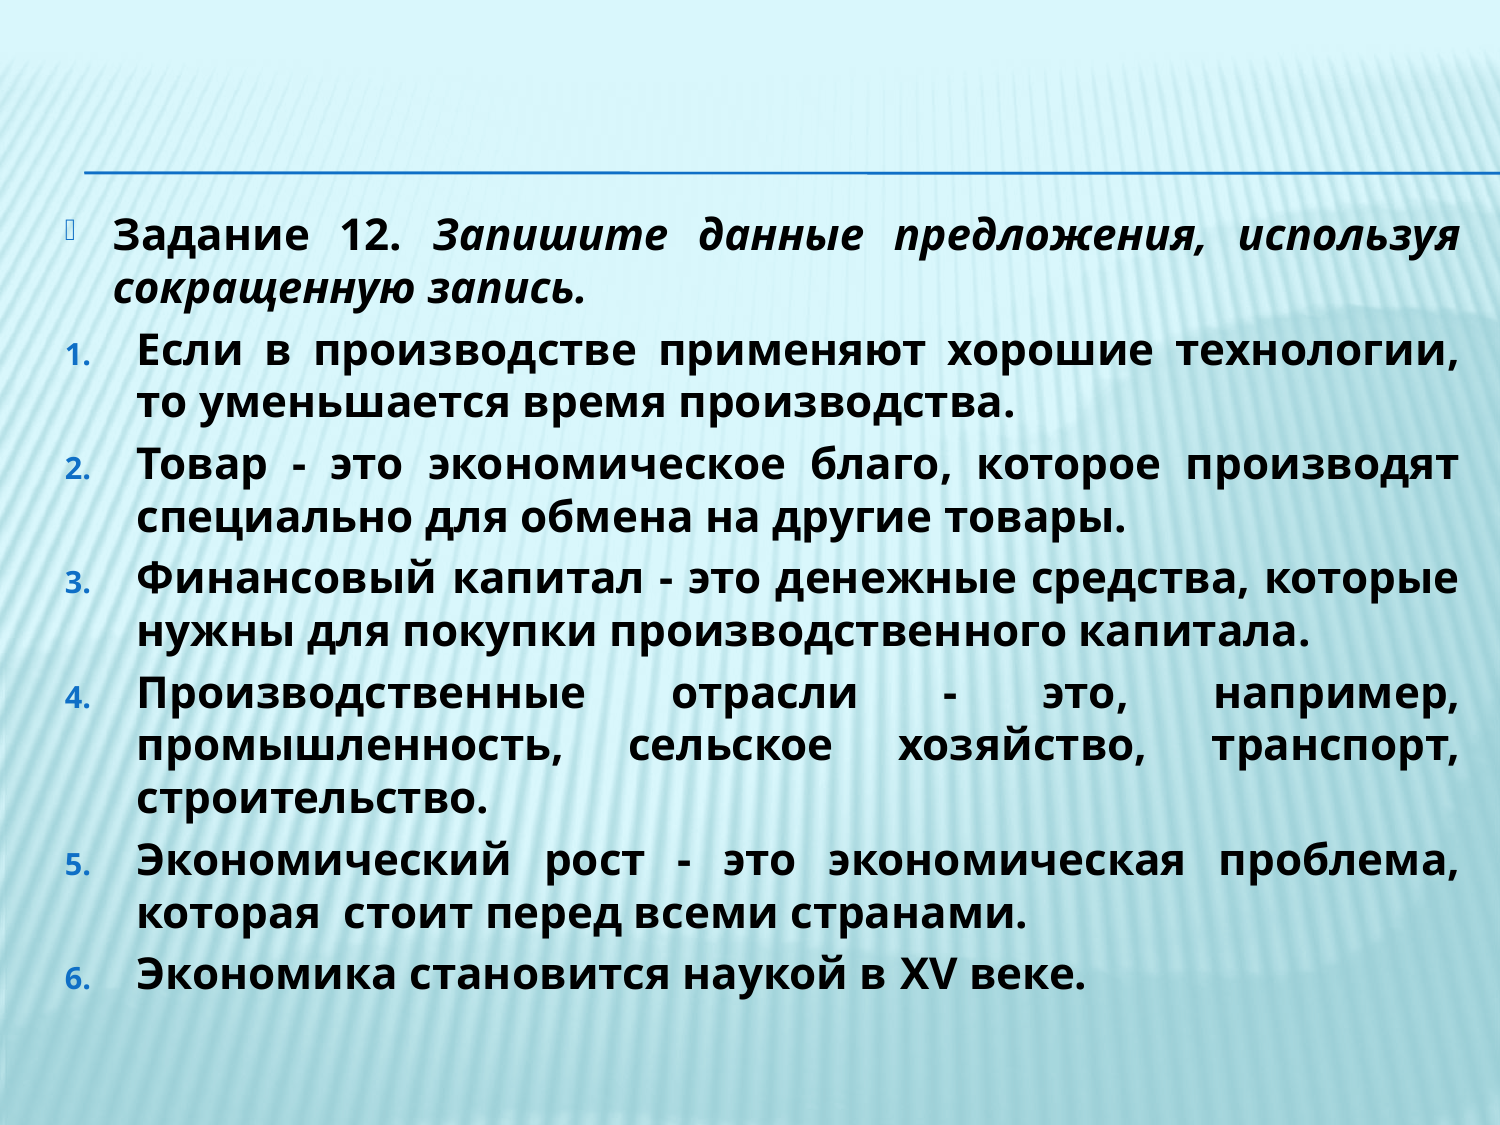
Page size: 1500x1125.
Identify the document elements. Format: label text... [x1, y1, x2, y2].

list Задание 12. Запишите данные предложения, используя сокращенную запись. Если в производстве применяют хорошие технологии, то уменьшается время производства. Товар - это экономическое благо, которое производят специально для обмена на другие товары. Финансовый капитал - это денежные средства, которые нужны для покупки производственного капитала. Производственные отрасли - это, например, промышленность, сельское хозяйство, транспорт, строительство. Экономический рост - это экономическая проблема, которая стоит перед всеми странами. Экономика становится наукой в XV веке. [50, 199, 1477, 1055]
